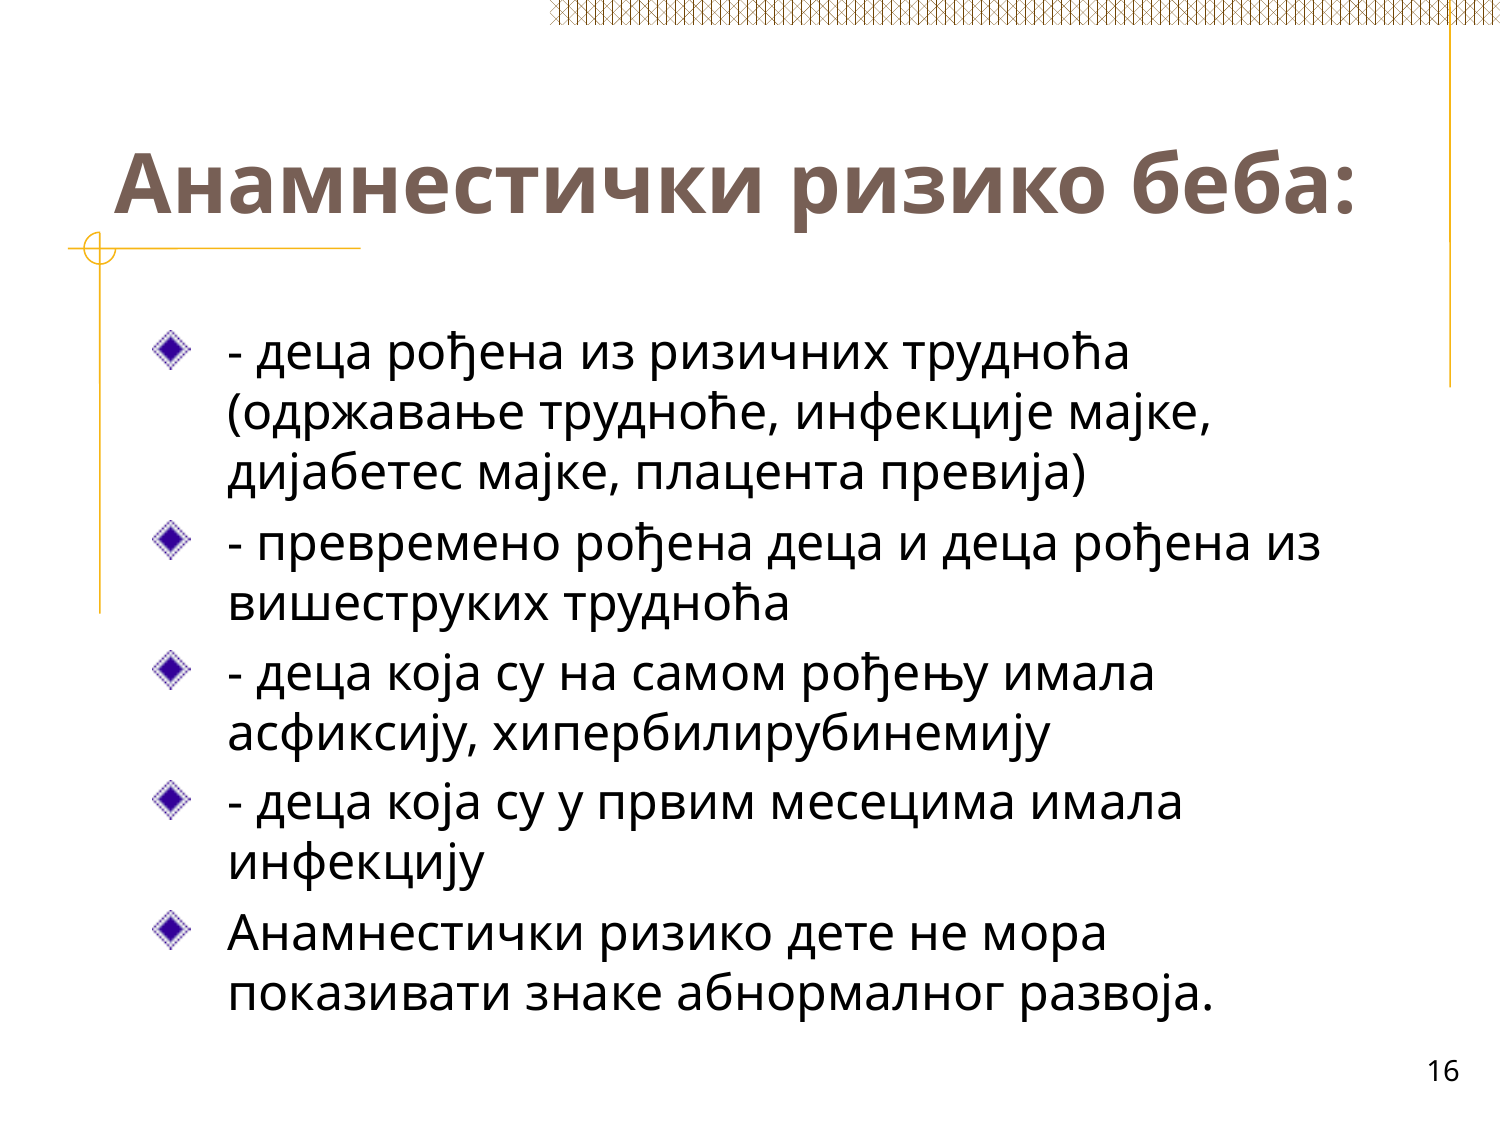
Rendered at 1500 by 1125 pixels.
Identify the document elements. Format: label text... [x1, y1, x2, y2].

picture [152, 910, 191, 950]
picture [152, 330, 191, 370]
picture [152, 780, 191, 820]
picture [152, 520, 191, 560]
title Анамнестички ризико беба: [99, 49, 1376, 238]
picture [152, 650, 191, 690]
slide_number 16 [1162, 1025, 1475, 1100]
list - деца рођена из ризичних трудноћа (одржавање трудноће, инфекције мајке, дијабетес мајке, плацента превија) - превремено рођена деца и деца рођена из вишеструких трудноћа - деца која су на самом рођењу имала асфиксију, хипербилирубинемију - деца која су у првим месецима имала инфекцију Анамнестички ризико дете не мора показивати знаке абнормалног развоја. [137, 312, 1413, 988]
